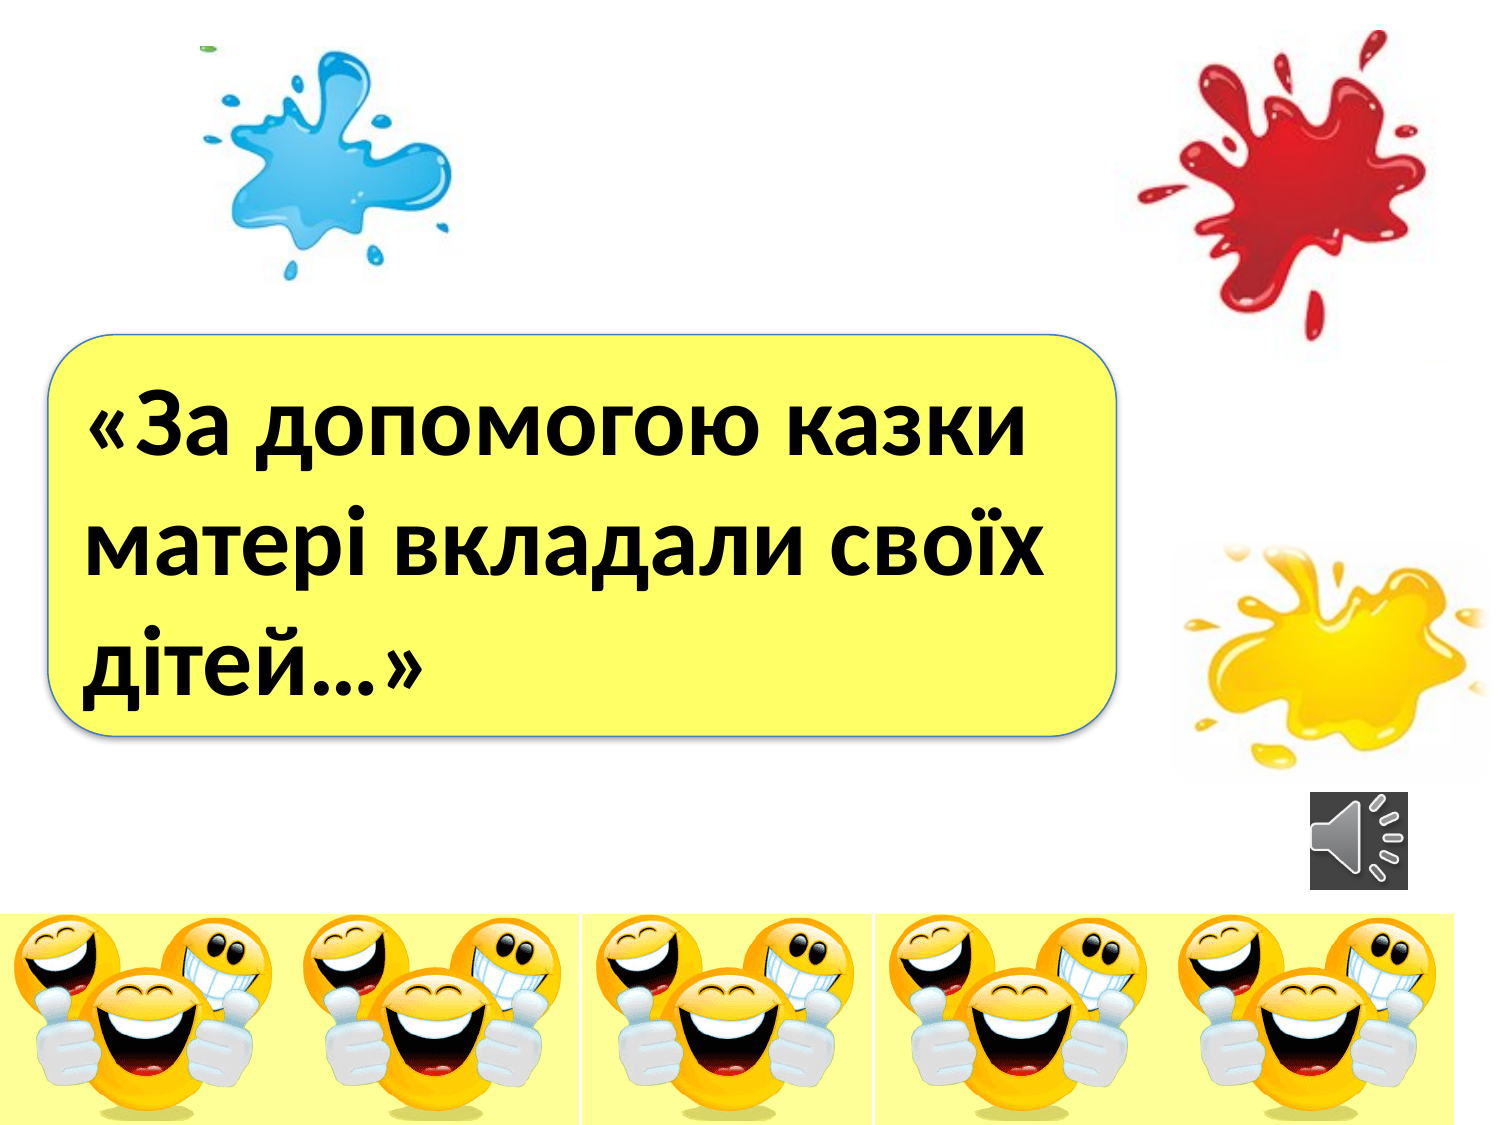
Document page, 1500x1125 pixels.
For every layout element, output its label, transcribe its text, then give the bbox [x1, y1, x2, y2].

text_box «За допомогою казки матері вкладали своїх дітей…» [47, 333, 1118, 738]
picture [1164, 535, 1500, 892]
picture [581, 914, 872, 1125]
picture [874, 914, 1454, 1125]
picture [289, 914, 579, 1125]
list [0, 914, 287, 1125]
picture [199, 46, 468, 287]
picture [1114, 30, 1449, 362]
